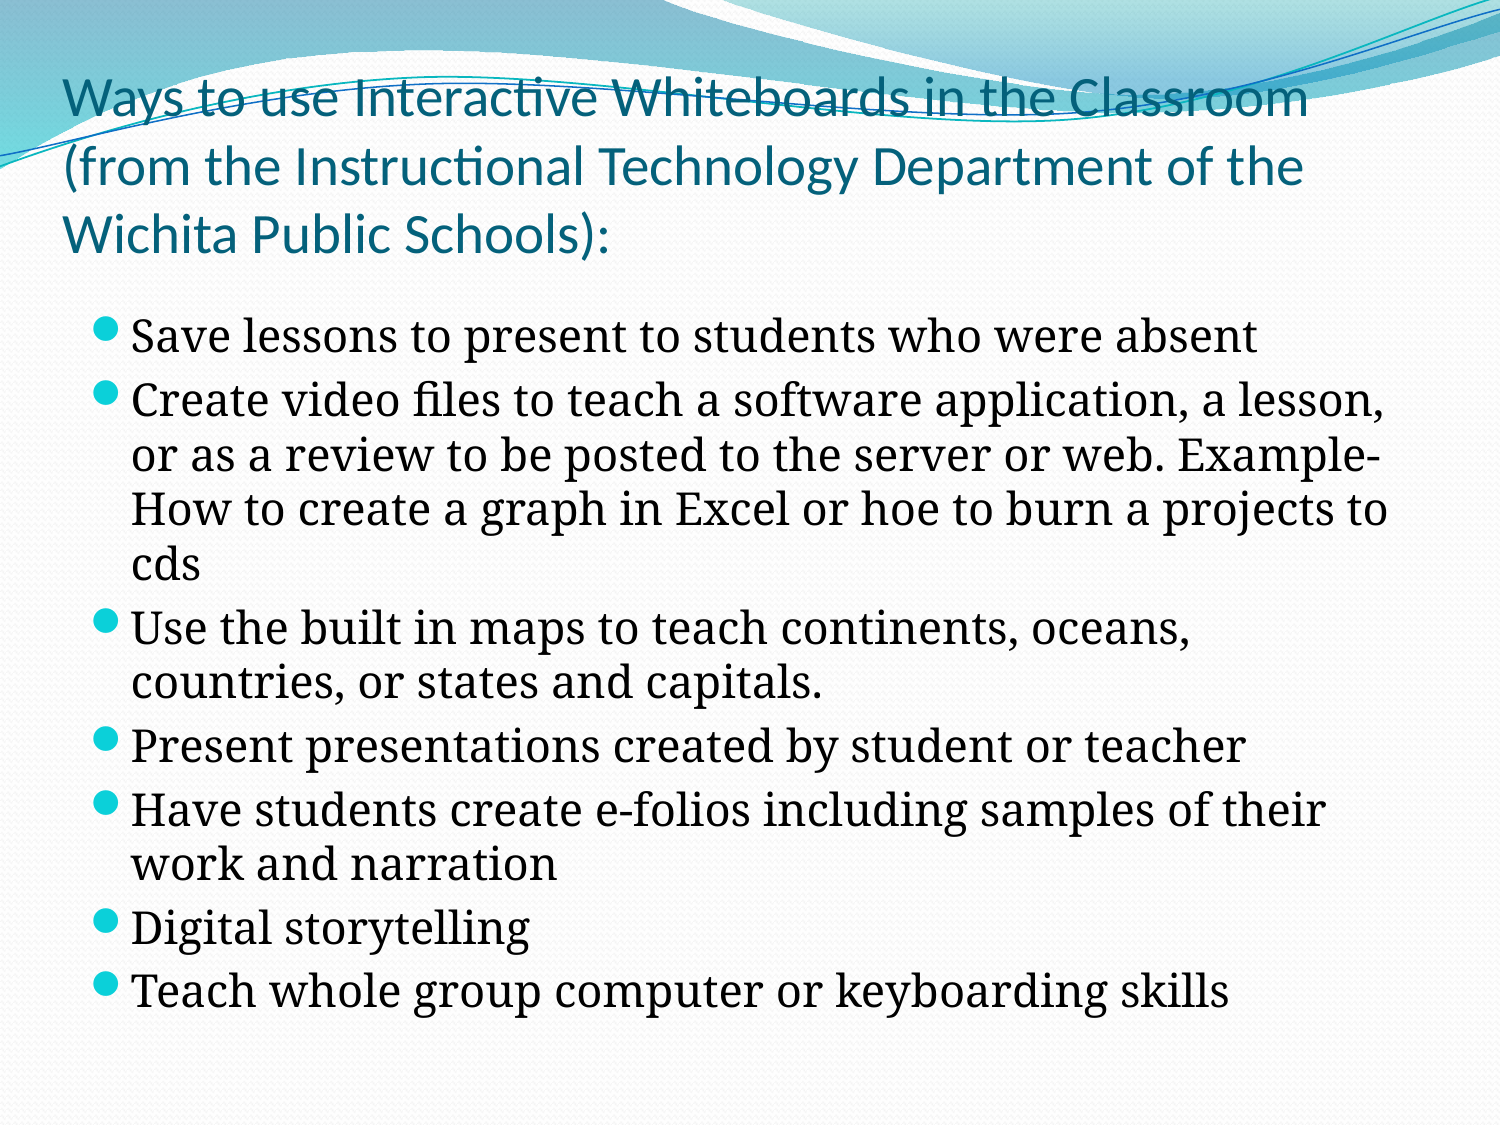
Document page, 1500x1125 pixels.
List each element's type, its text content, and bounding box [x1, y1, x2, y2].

title Ways to use Interactive Whiteboards in the Classroom (from the Instructional Technology Department of the Wichita Public Schools): [62, 50, 1413, 388]
list Save lessons to present to students who were absent Create video files to teach a software application, a lesson, or as a review to be posted to the server or web. Example- How to create a graph in Excel or hoe to burn a projects to cds Use the built in maps to teach continents, oceans, countries, or states and capitals. Present presentations created by student or teacher Have students create e-folios including samples of their work and narration Digital storytelling Teach whole group computer or keyboarding skills [75, 299, 1425, 1038]
